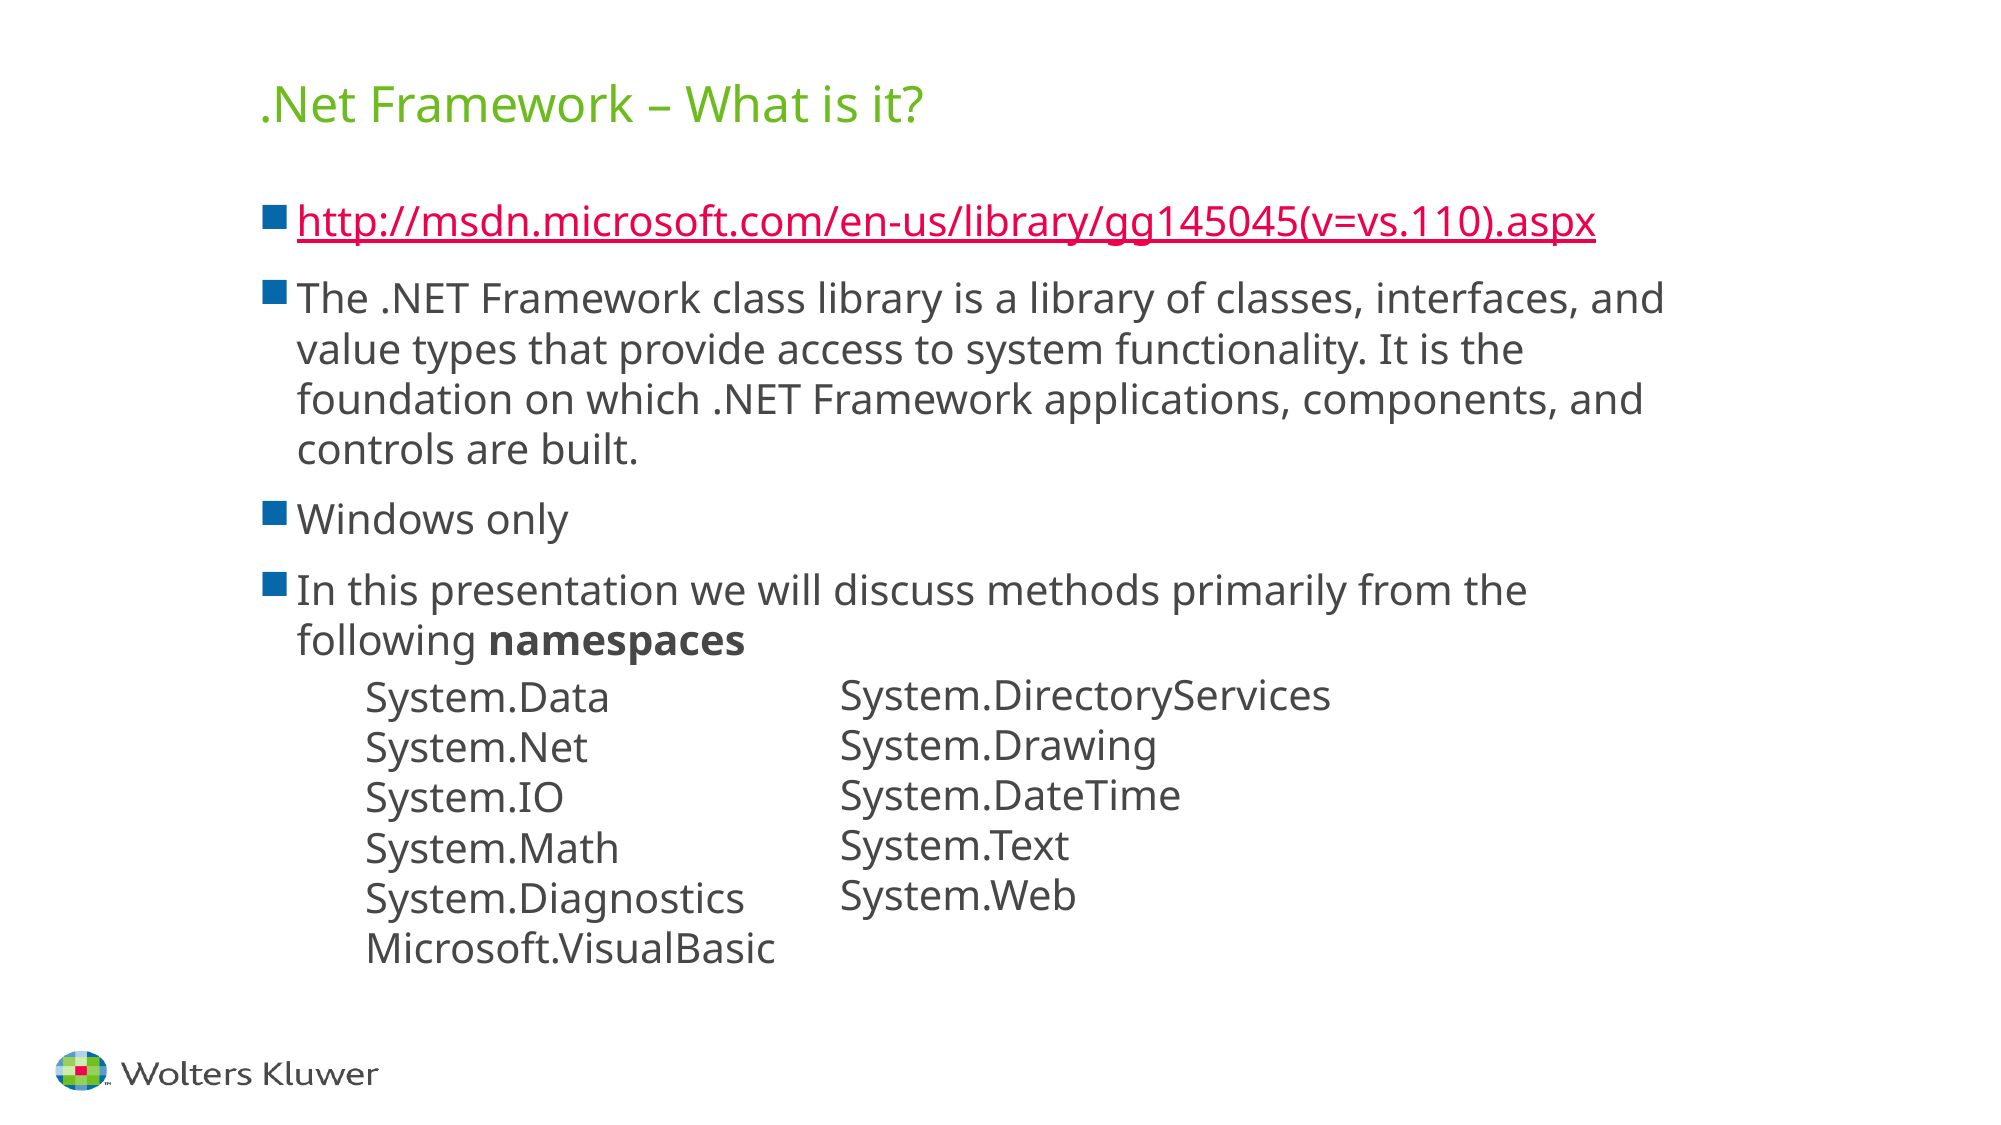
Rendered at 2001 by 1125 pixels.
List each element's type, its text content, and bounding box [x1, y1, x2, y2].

title .Net Framework – What is it? [243, 63, 1695, 141]
text_box System.DirectoryServices System.Drawing System.DateTime System.Text System.Web [750, 661, 1360, 927]
text_box System.Data System.Net System.IO System.Math System.Diagnostics Microsoft.VisualBasic [275, 663, 802, 979]
list http://msdn.microsoft.com/en-us/library/gg145045(v=vs.110).aspx The .NET Framework class library is a library of classes, interfaces, and value types that provide access to system functionality. It is the foundation on which .NET Framework applications, components, and controls are built. Windows only In this presentation we will discuss methods primarily from the following namespaces [243, 186, 1695, 1000]
